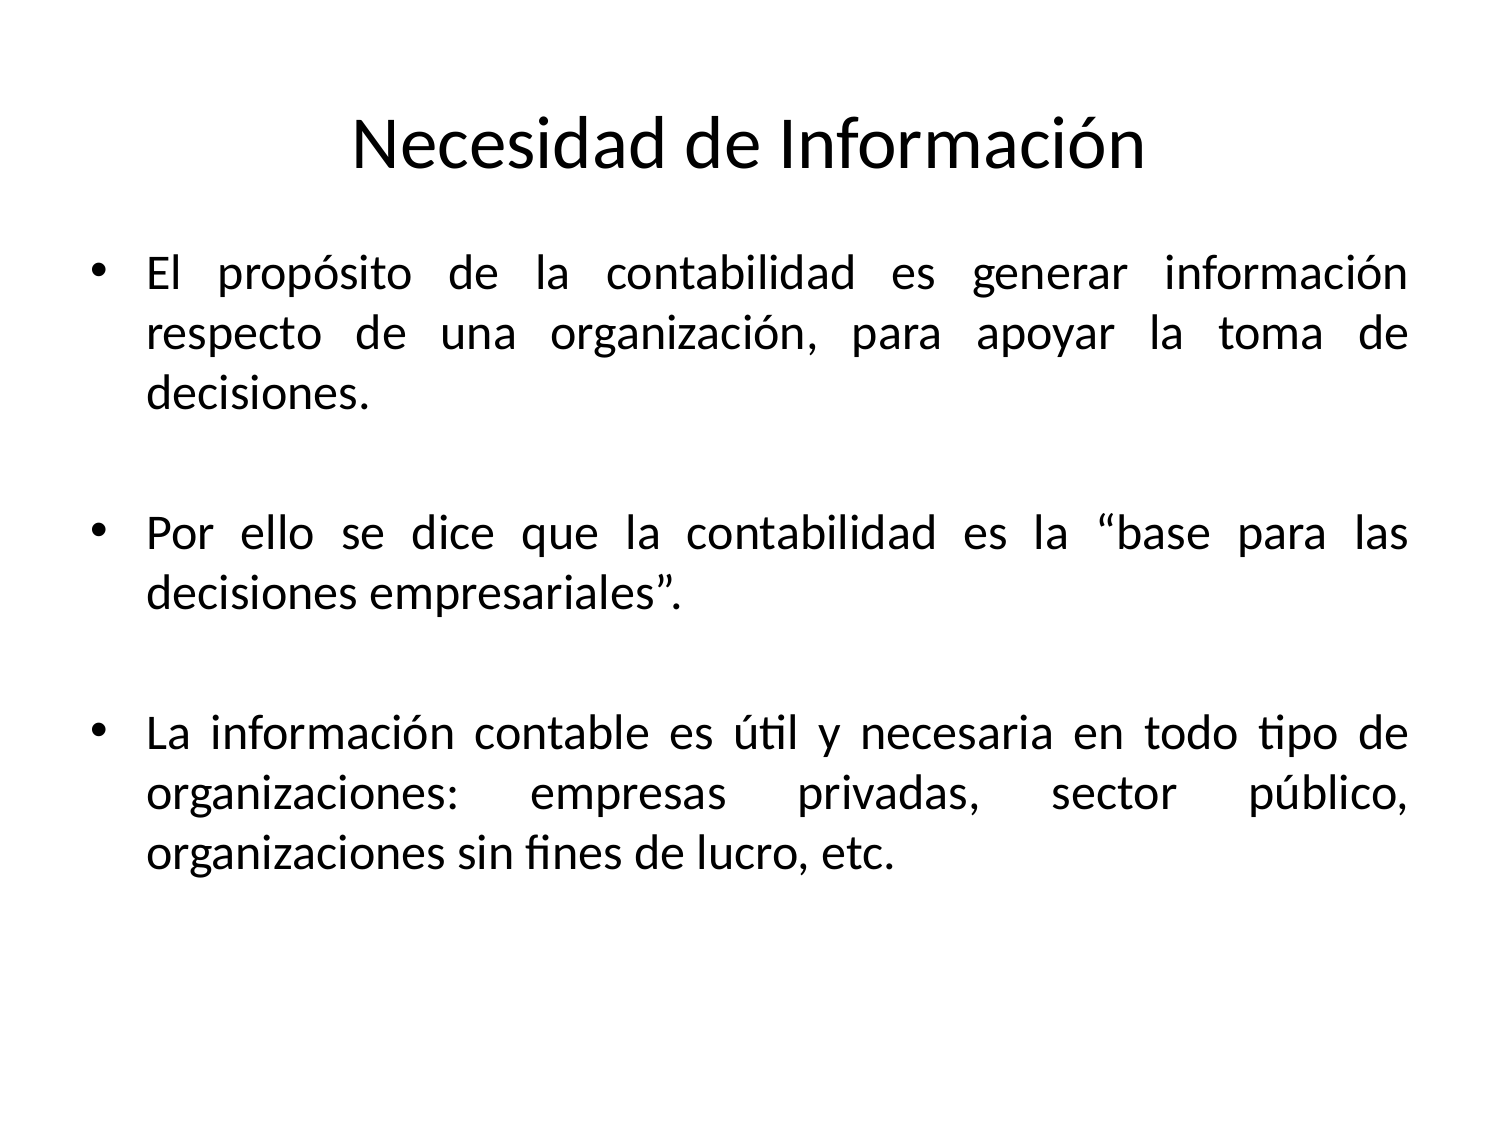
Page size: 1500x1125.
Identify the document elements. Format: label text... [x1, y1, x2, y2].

title Necesidad de Información [75, 45, 1425, 231]
list El propósito de la contabilidad es generar información respecto de una organización, para apoyar la toma de decisiones. Por ello se dice que la contabilidad es la “base para las decisiones empresariales”. La información contable es útil y necesaria en todo tipo de organizaciones: empresas privadas, sector público, organizaciones sin fines de lucro, etc. [75, 231, 1425, 1047]
